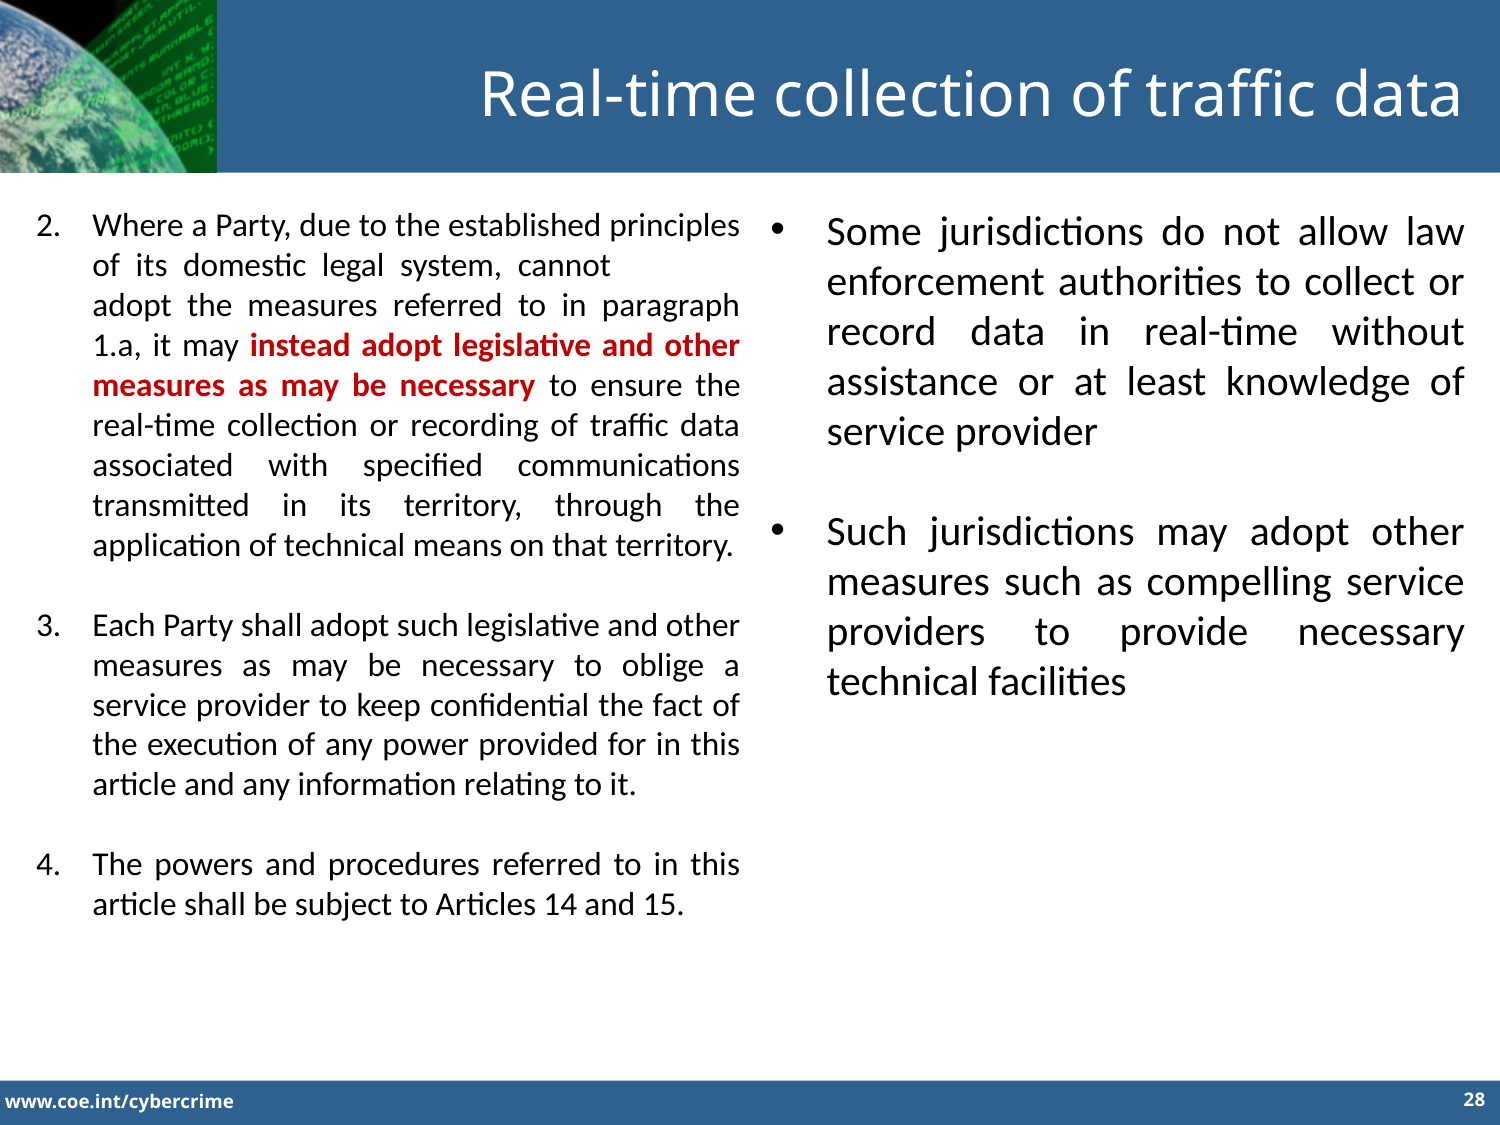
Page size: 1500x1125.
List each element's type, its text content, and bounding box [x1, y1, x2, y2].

picture [0, 0, 217, 173]
text_box Real-time collection of traffic data [227, 46, 1480, 137]
text_box Where a Party, due to the established principles of its domestic legal system, cannot adopt the measures referred to in paragraph 1.a, it may instead adopt legislative and other measures as may be necessary to ensure the real-time collection or recording of traffic data associated with specified communications transmitted in its territory, through the application of technical means on that territory. Each Party shall adopt such legislative and other measures as may be necessary to oblige a service provider to keep confidential the fact of the execution of any power provided for in this article and any information relating to it. The powers and procedures referred to in this article shall be subject to Articles 14 and 15. [21, 196, 756, 930]
text_box Some jurisdictions do not allow law enforcement authorities to collect or record data in real-time without assistance or at least knowledge of service provider Such jurisdictions may adopt other measures such as compelling service providers to provide necessary technical facilities [755, 196, 1480, 712]
